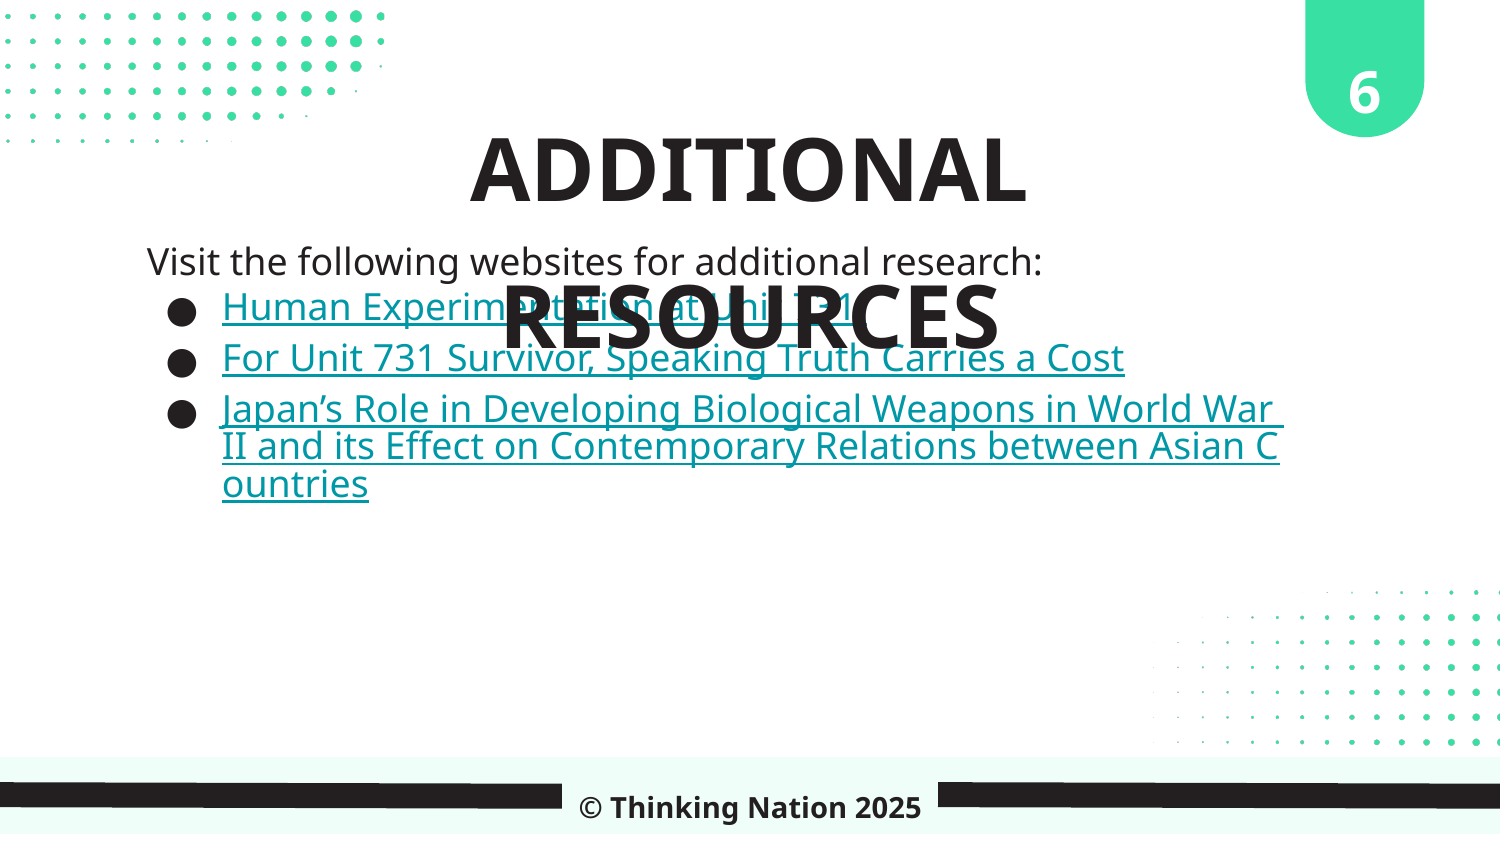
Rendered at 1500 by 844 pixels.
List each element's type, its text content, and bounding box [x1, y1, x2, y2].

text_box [0, 756, 1500, 835]
text_box [0, 0, 385, 144]
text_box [1300, 0, 1430, 138]
text_box [1128, 590, 1500, 755]
text_box ADDITIONAL RESOURCES [209, 71, 1291, 366]
text_box Visit the following websites for additional research: Human Experimentation at Unit 731 For Unit 731 Survivor, Speaking Truth Carries a Cost Japan’s Role in Developing Biological Weapons in World War II and its Effect on Contemporary Relations between Asian Countries [146, 237, 1291, 436]
